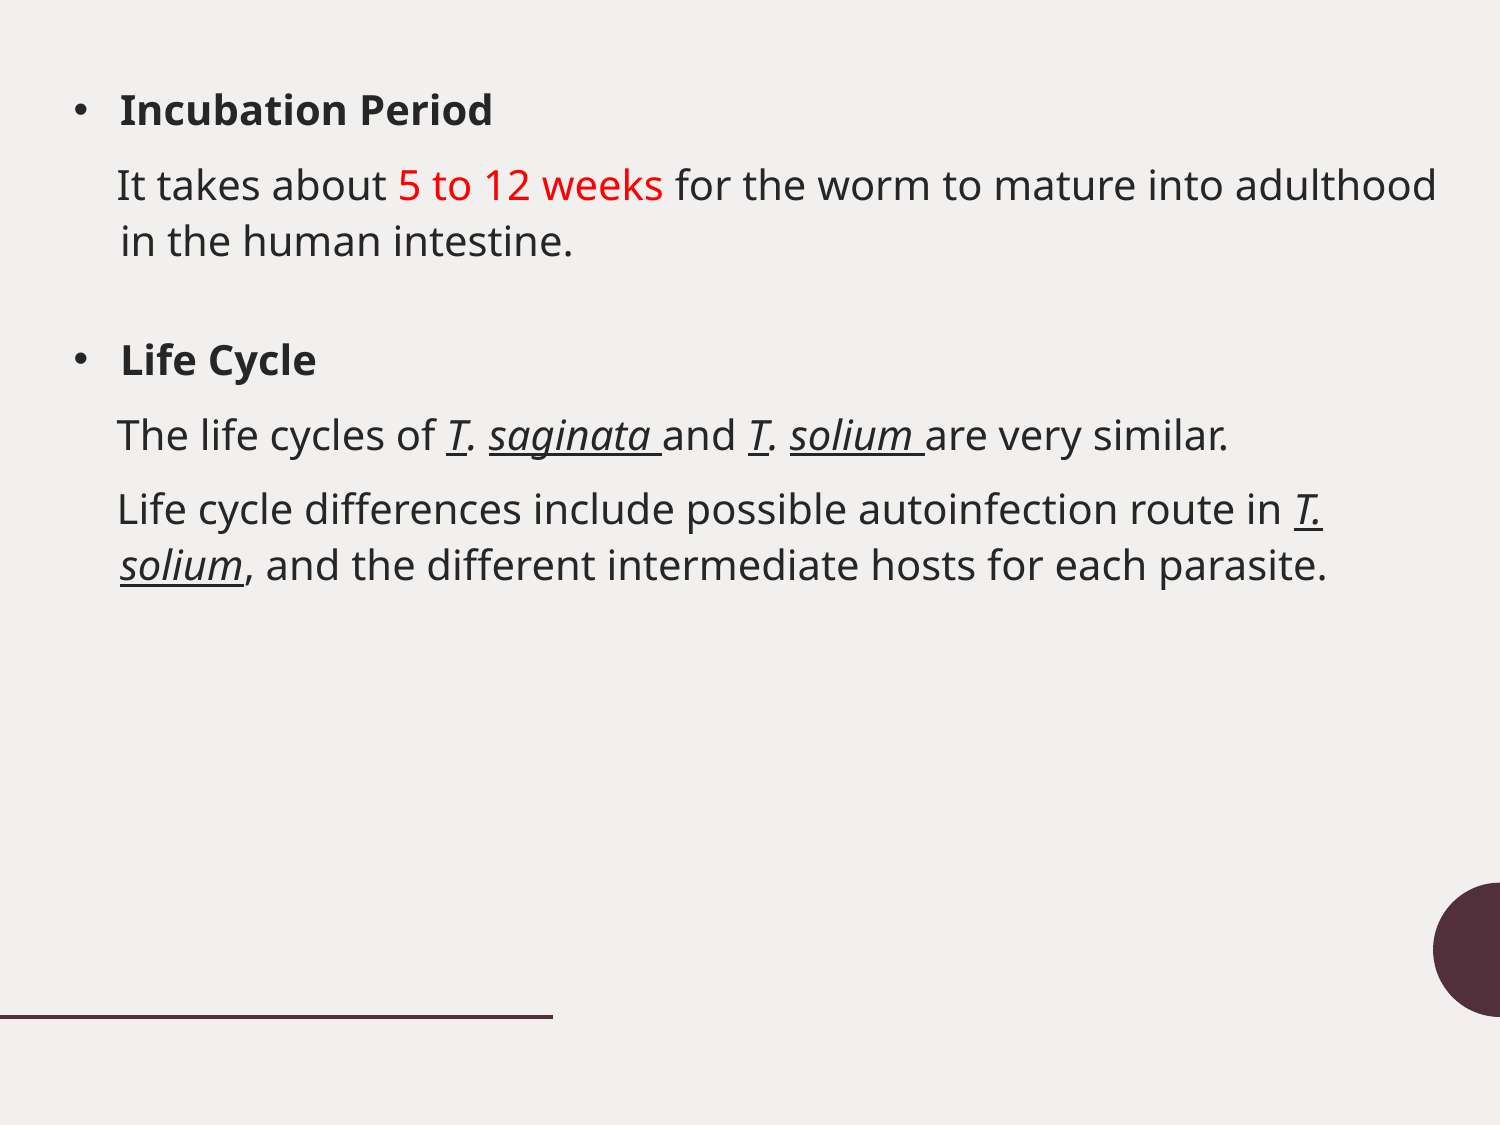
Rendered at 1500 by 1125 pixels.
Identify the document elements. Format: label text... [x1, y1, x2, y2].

list Incubation Period It takes about 5 to 12 weeks for the worm to mature into adulthood in the human intestine. Life Cycle The life cycles of T. saginata and T. solium are very similar. Life cycle differences include possible autoinfection route in T. solium, and the different intermediate hosts for each parasite. [58, 70, 1454, 1079]
